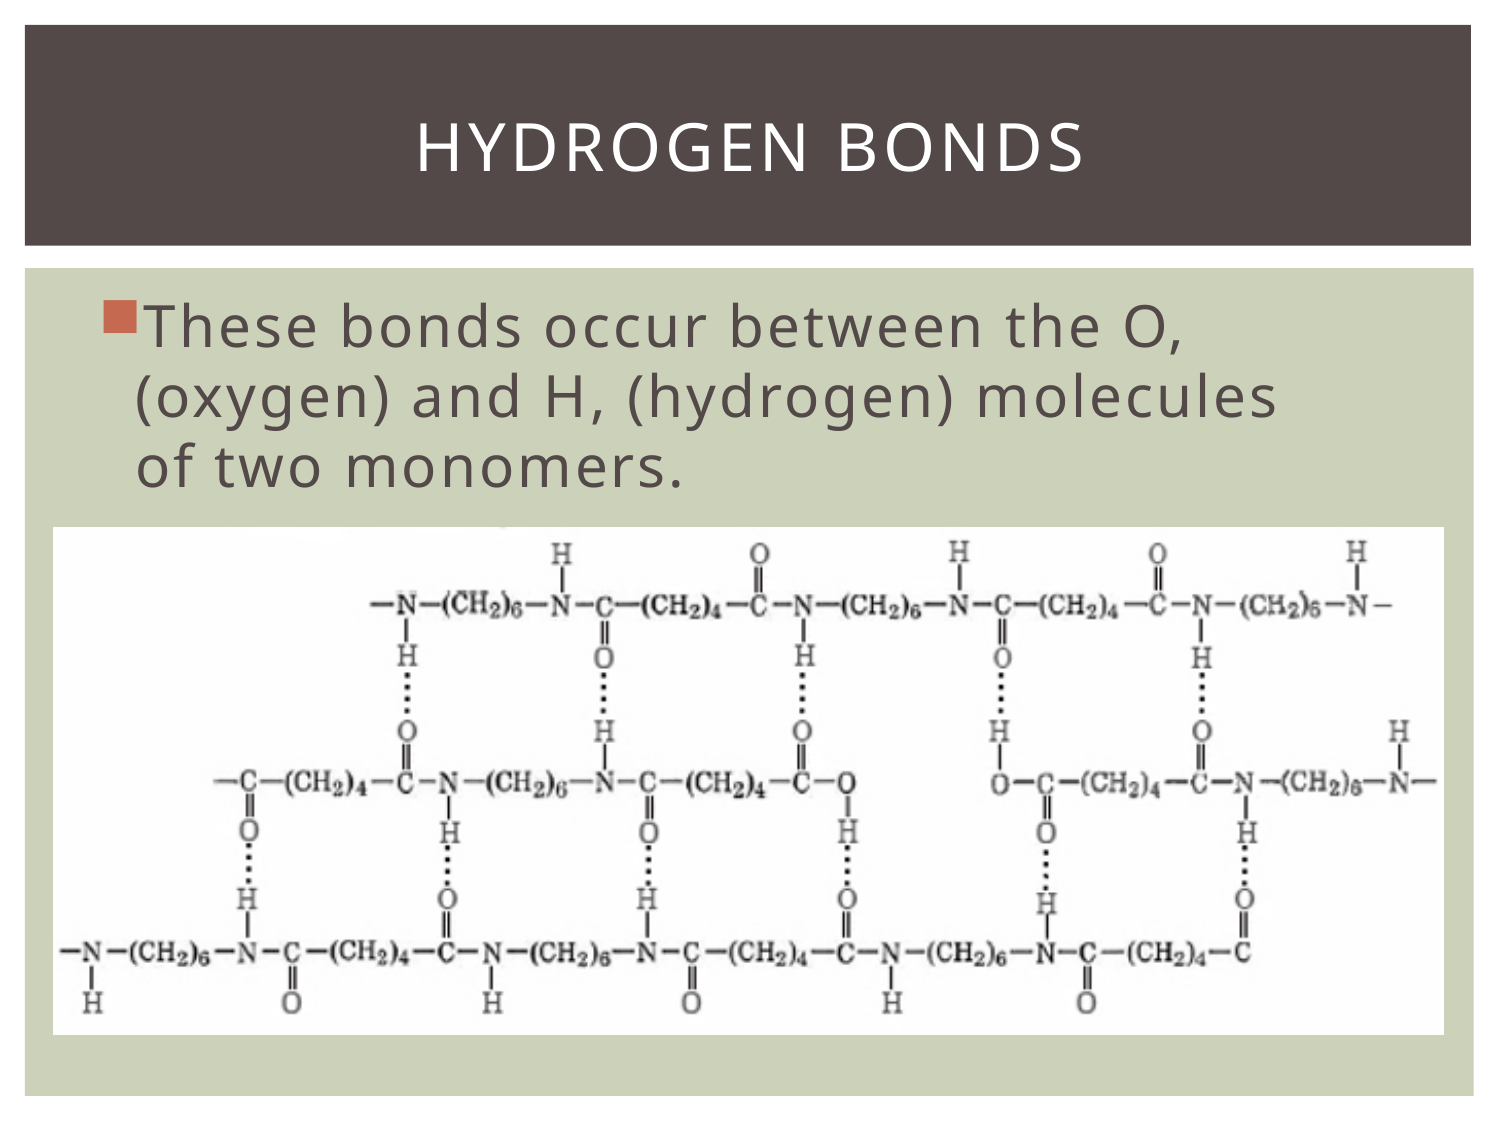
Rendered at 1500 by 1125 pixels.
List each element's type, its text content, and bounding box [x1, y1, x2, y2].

list These bonds occur between the O, (oxygen) and H, (hydrogen) molecules of two monomers. [75, 281, 1353, 526]
title Hydrogen Bonds [62, 58, 1438, 232]
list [52, 526, 1444, 1036]
